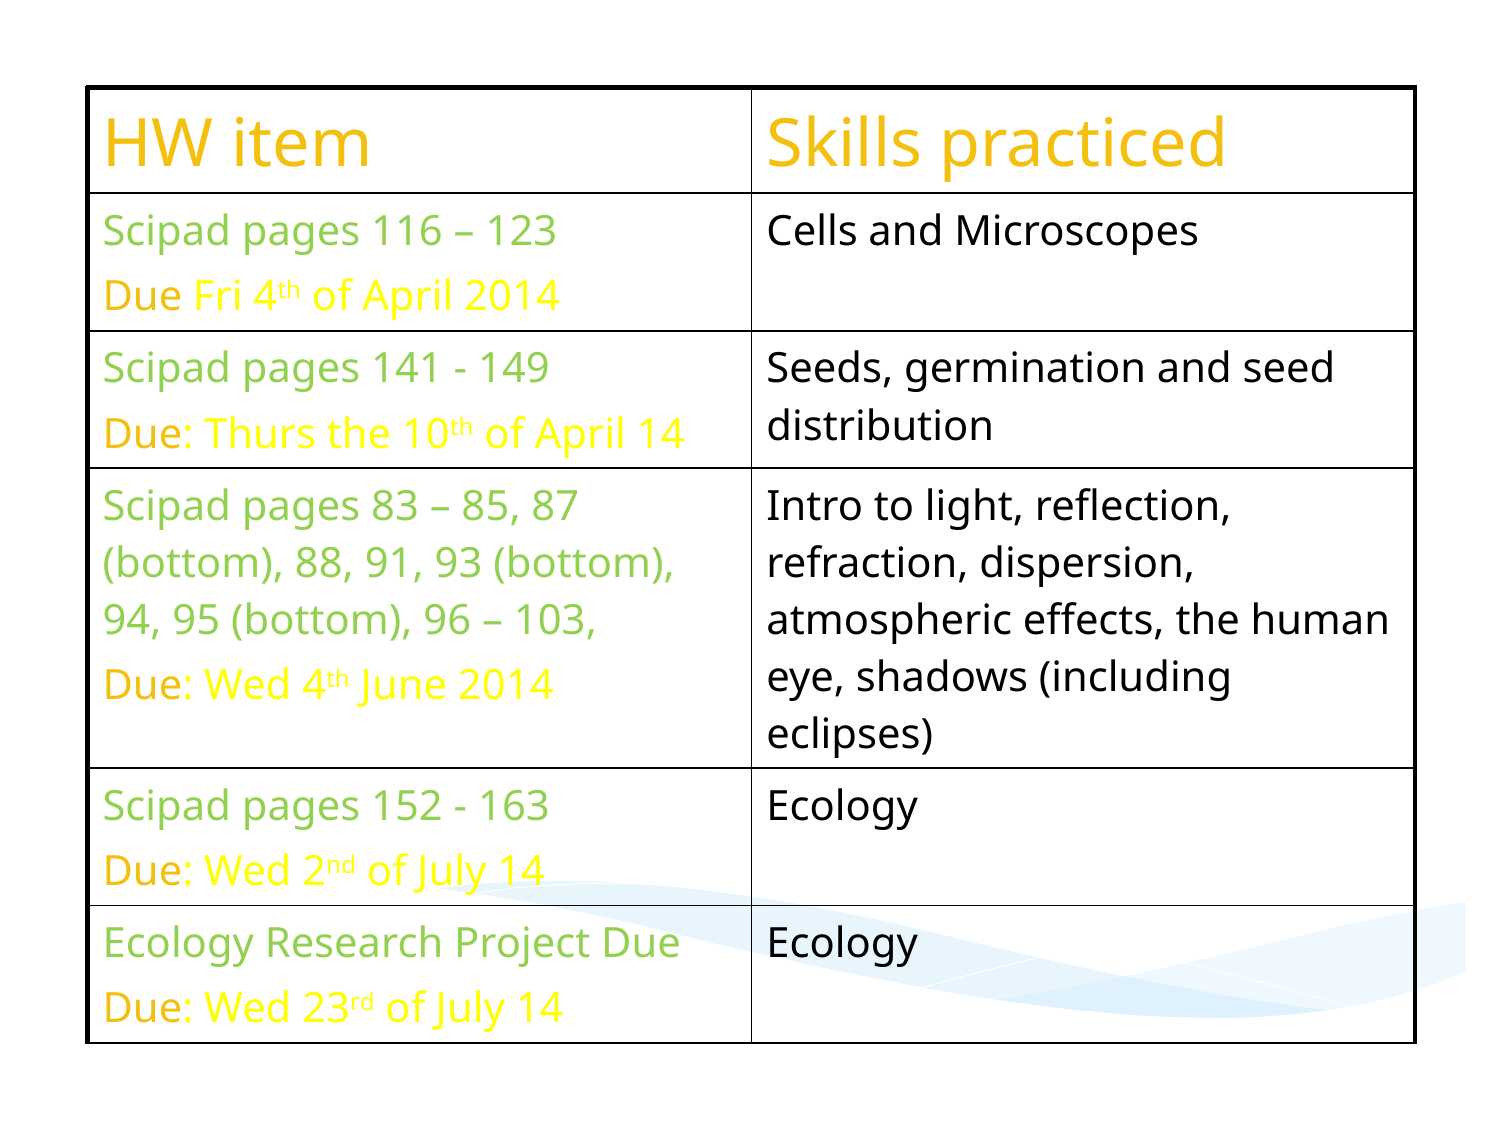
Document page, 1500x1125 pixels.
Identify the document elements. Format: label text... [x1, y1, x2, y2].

table_cell Scipad pages 141 - 149 Due: Thurs the 10th of April 14 [90, 332, 751, 467]
table_cell Ecology [752, 769, 1413, 905]
table_cell Cells and Microscopes [752, 194, 1413, 330]
table_header Skills practiced [752, 90, 1413, 192]
table_cell Scipad pages 83 – 85, 87 (bottom), 88, 91, 93 (bottom), 94, 95 (bottom), 96 – 103, Due: Wed 4th June 2014 [90, 469, 751, 767]
table_cell Seeds, germination and seed distribution [752, 332, 1413, 467]
table_cell Intro to light, reflection, refraction, dispersion, atmospheric effects, the human eye, shadows (including eclipses) [752, 469, 1413, 767]
table_cell Ecology [752, 906, 1413, 1042]
table_cell Scipad pages 152 - 163 Due: Wed 2nd of July 14 [90, 769, 751, 905]
table_cell Ecology Research Project Due Due: Wed 23rd of July 14 [90, 906, 751, 1042]
table_cell Scipad pages 116 – 123 Due Fri 4th of April 2014 [90, 194, 751, 330]
table_header HW item [90, 90, 751, 192]
